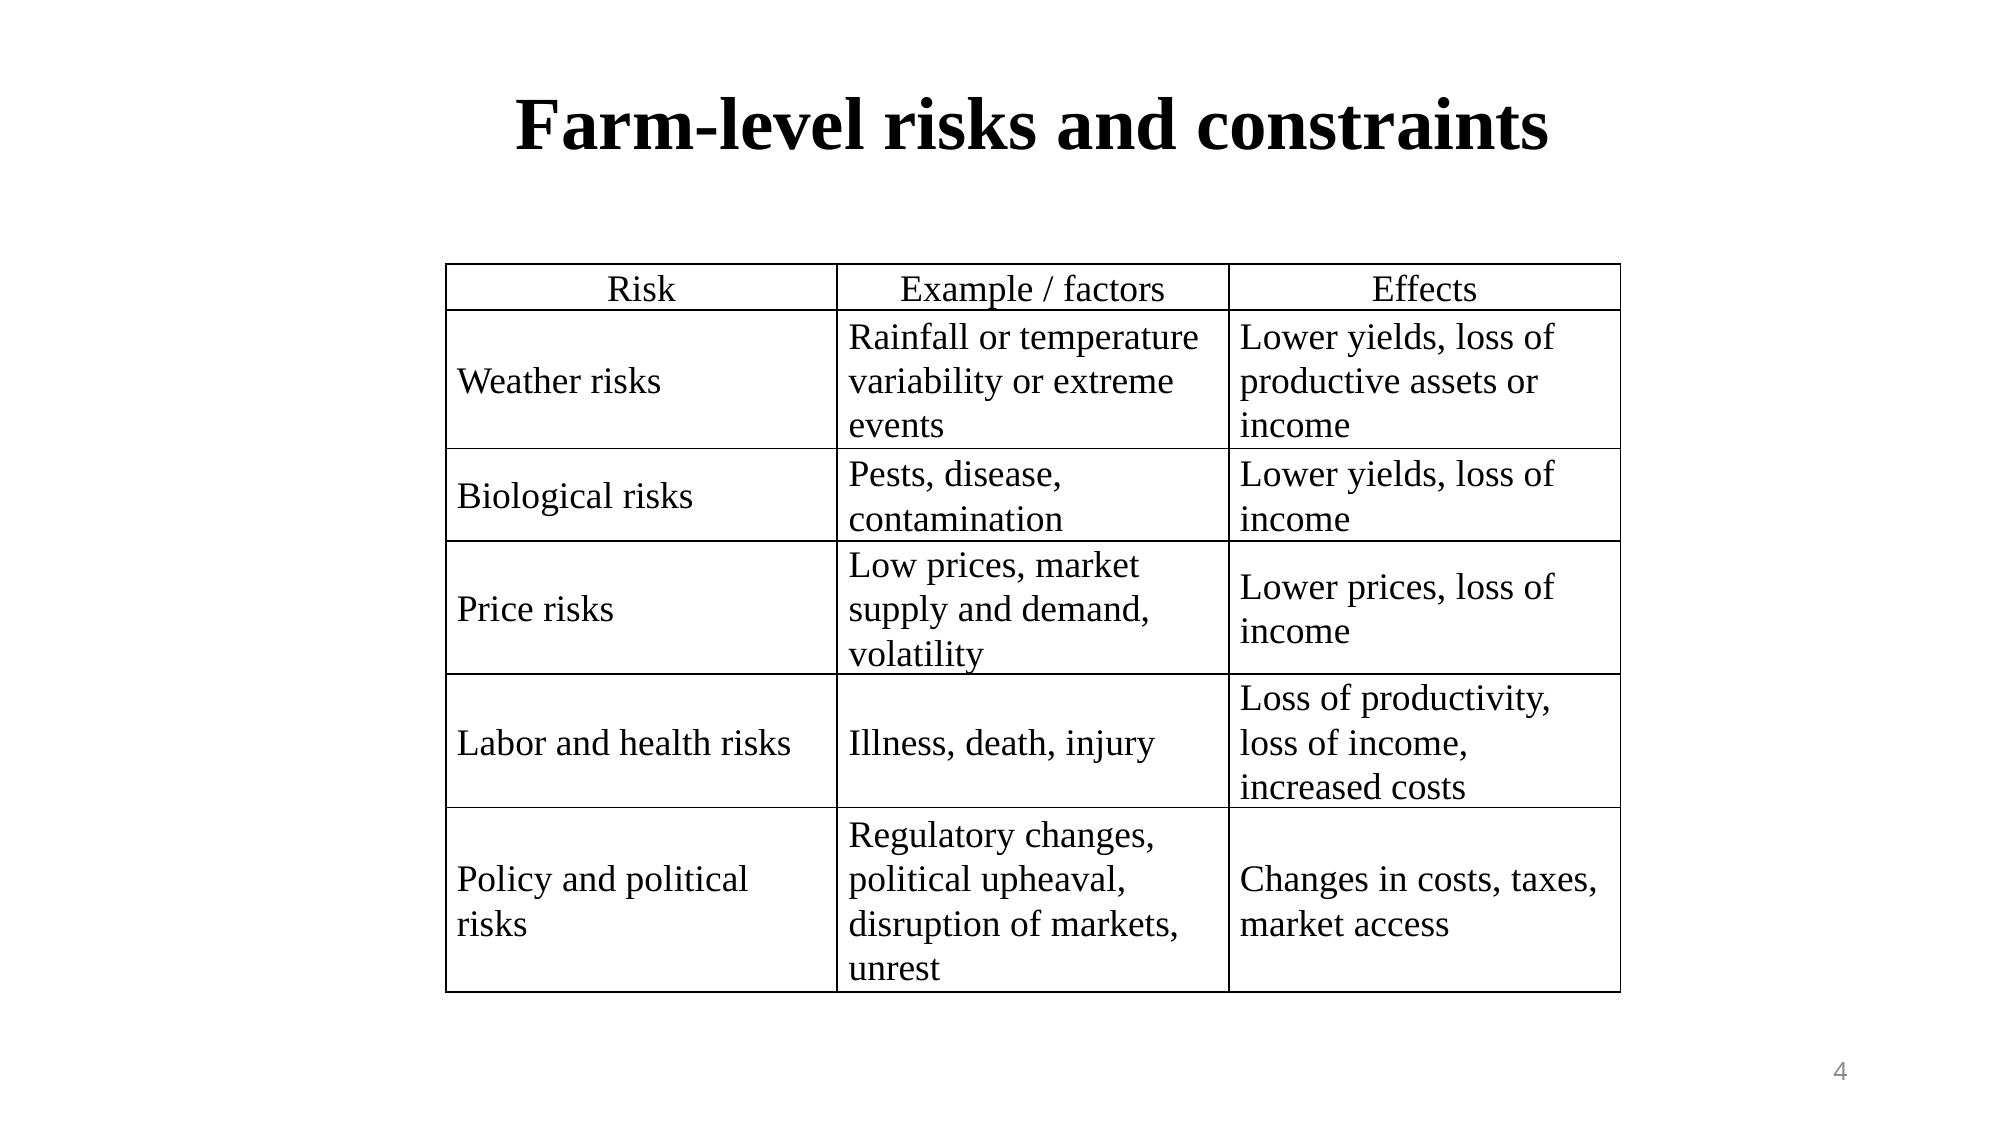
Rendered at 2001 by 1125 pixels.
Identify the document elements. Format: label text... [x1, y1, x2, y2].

table_cell Policy and political risks [447, 808, 836, 991]
table_header Effects [1230, 265, 1620, 309]
title Farm-level risks and constraints [133, 62, 1934, 189]
table_cell Regulatory changes, political upheaval, disruption of markets, unrest [838, 808, 1228, 991]
table_cell Loss of productivity, loss of income, increased costs [1230, 675, 1620, 807]
table_cell Low prices, market supply and demand, volatility [838, 542, 1228, 673]
slide_number 4 [1412, 1042, 1863, 1103]
table_cell Lower prices, loss of income [1230, 542, 1620, 673]
table_cell Labor and health risks [447, 675, 836, 807]
table_header Example / factors [838, 265, 1228, 309]
table_cell Changes in costs, taxes, market access [1230, 808, 1620, 991]
table_cell Weather risks [447, 311, 836, 448]
table_header Risk [447, 265, 836, 309]
table_cell Price risks [447, 542, 836, 673]
table_cell Biological risks [447, 449, 836, 540]
table_cell Lower yields, loss of productive assets or income [1230, 311, 1620, 448]
table_cell Lower yields, loss of income [1230, 449, 1620, 540]
table_cell Illness, death, injury [838, 675, 1228, 807]
table_cell Rainfall or temperature variability or extreme events [838, 311, 1228, 448]
table_cell Pests, disease, contamination [838, 449, 1228, 540]
